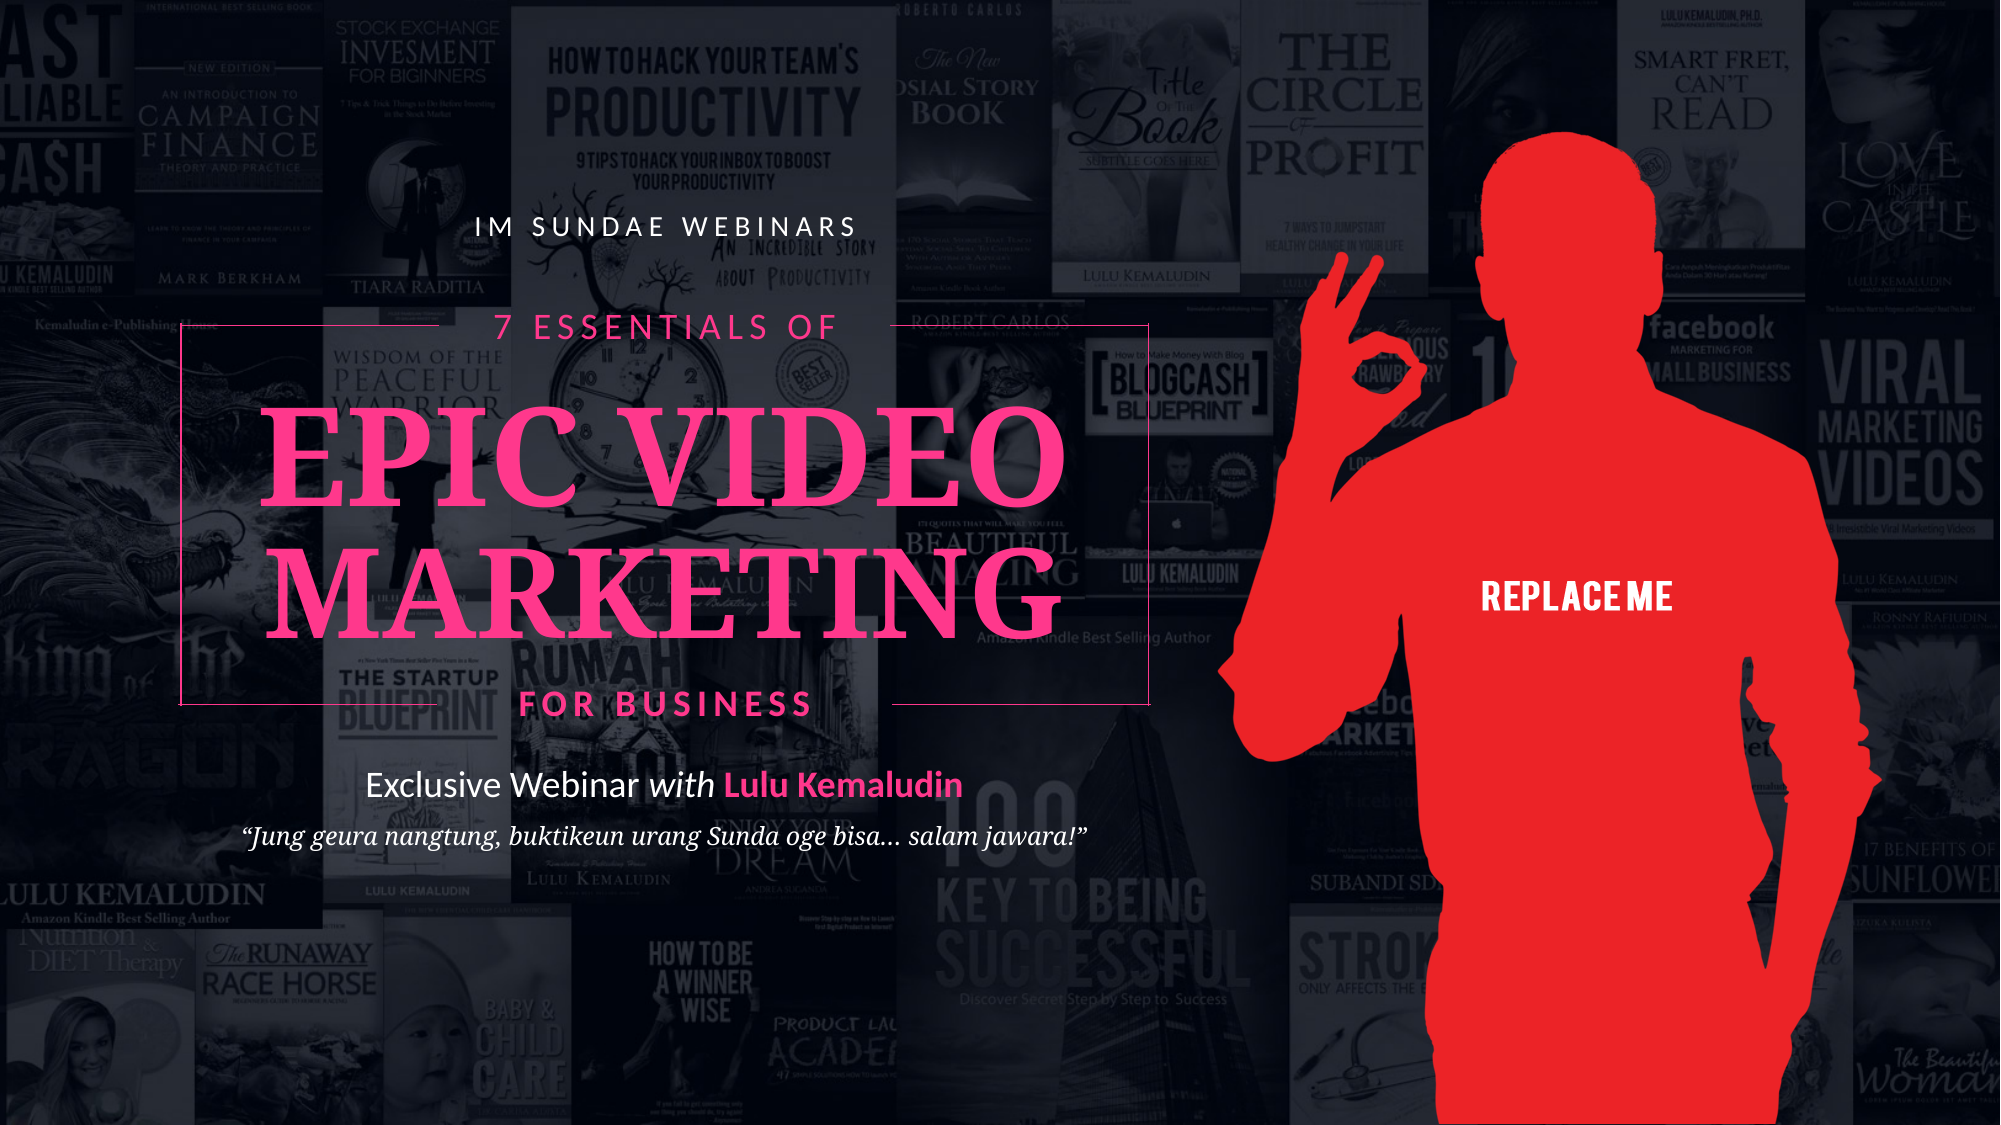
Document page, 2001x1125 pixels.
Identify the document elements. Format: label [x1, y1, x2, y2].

text_box [178, 323, 1151, 706]
picture [0, 0, 2000, 1125]
